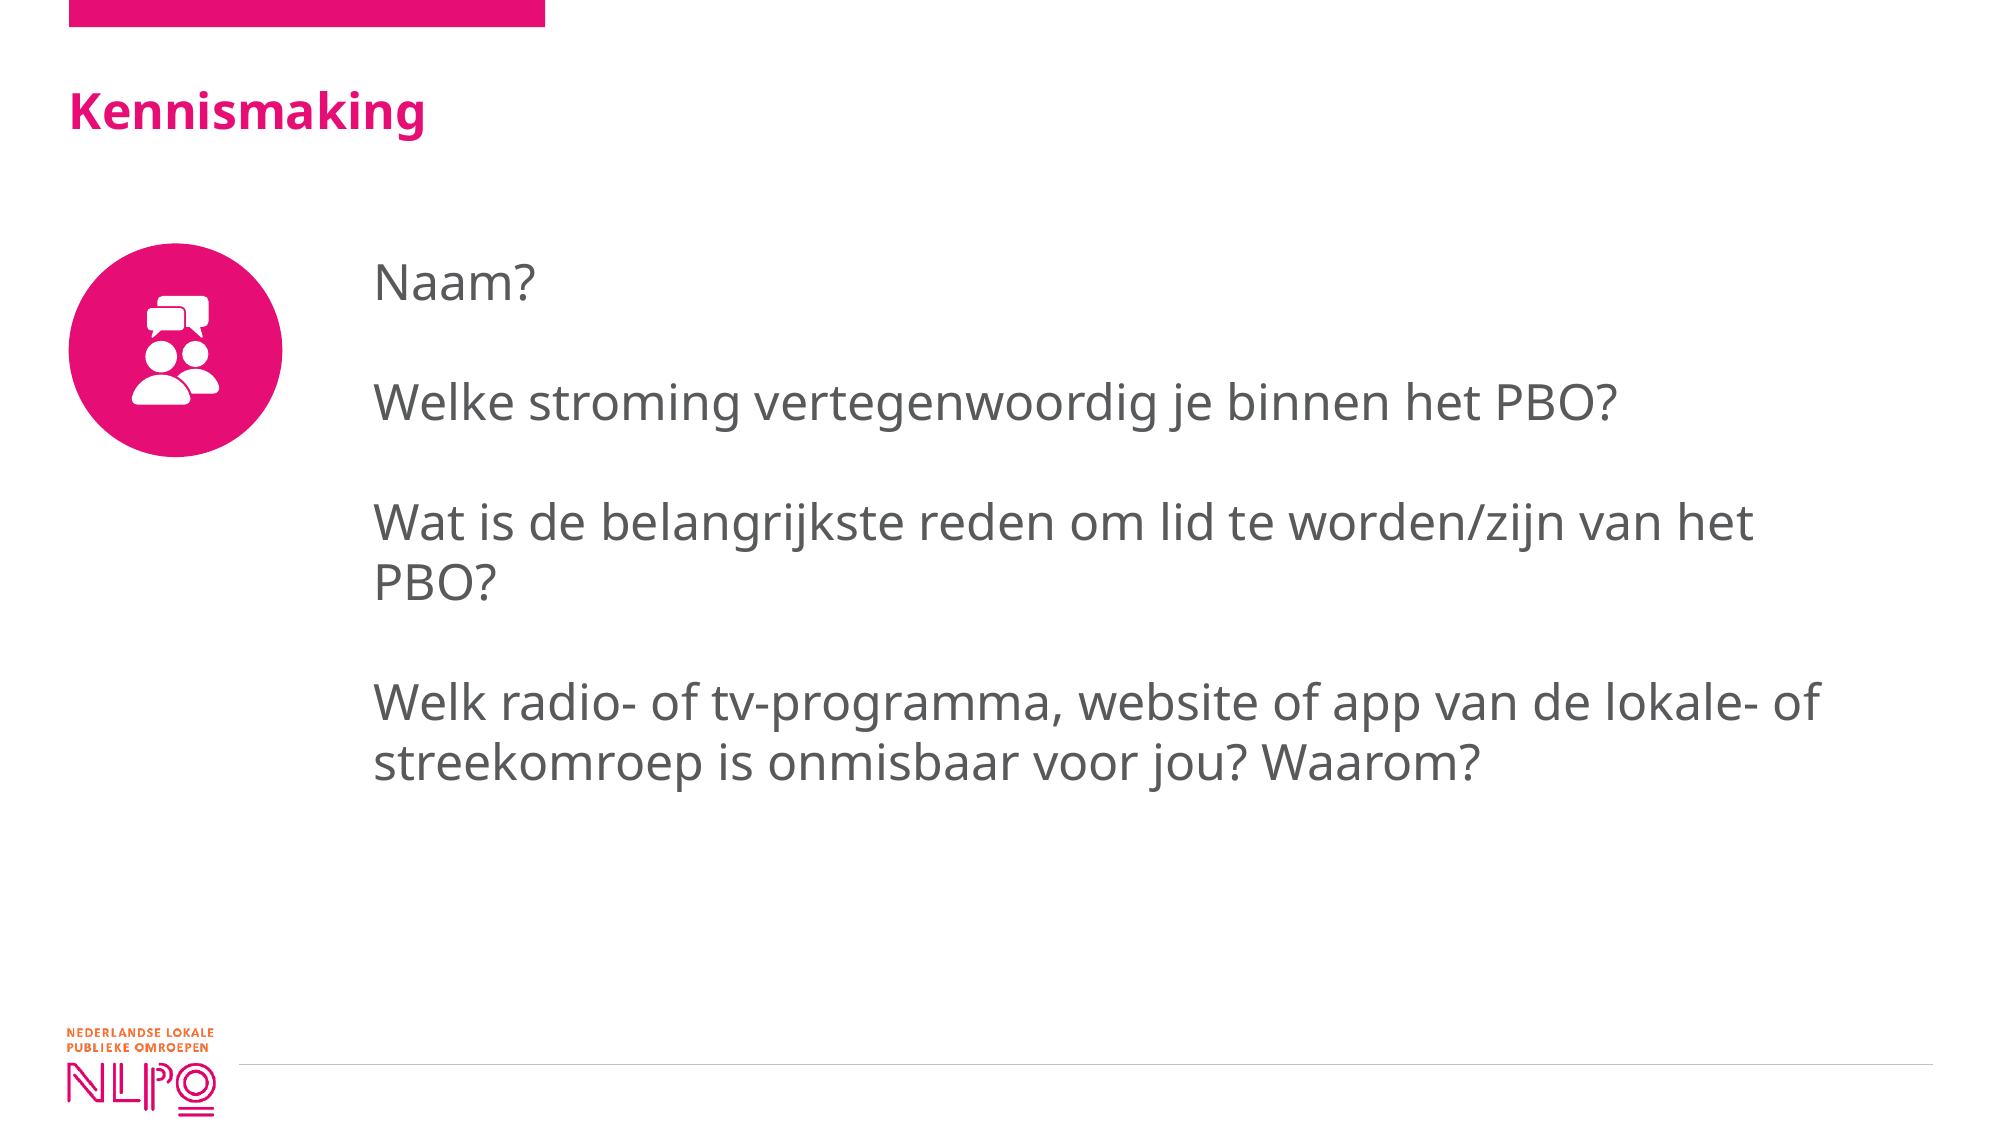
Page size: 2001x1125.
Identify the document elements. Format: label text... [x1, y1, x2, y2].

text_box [68, 243, 283, 458]
text_box Naam? Welke stroming vertegenwoordig je binnen het PBO? Wat is de belangrijkste reden om lid te worden/zijn van het PBO? Welk radio- of tv-programma, website of app van de lokale- of streekomroep is onmisbaar voor jou? Waarom? [358, 243, 1857, 799]
picture [67, 1028, 216, 1118]
title Kennismaking [68, 59, 1934, 141]
